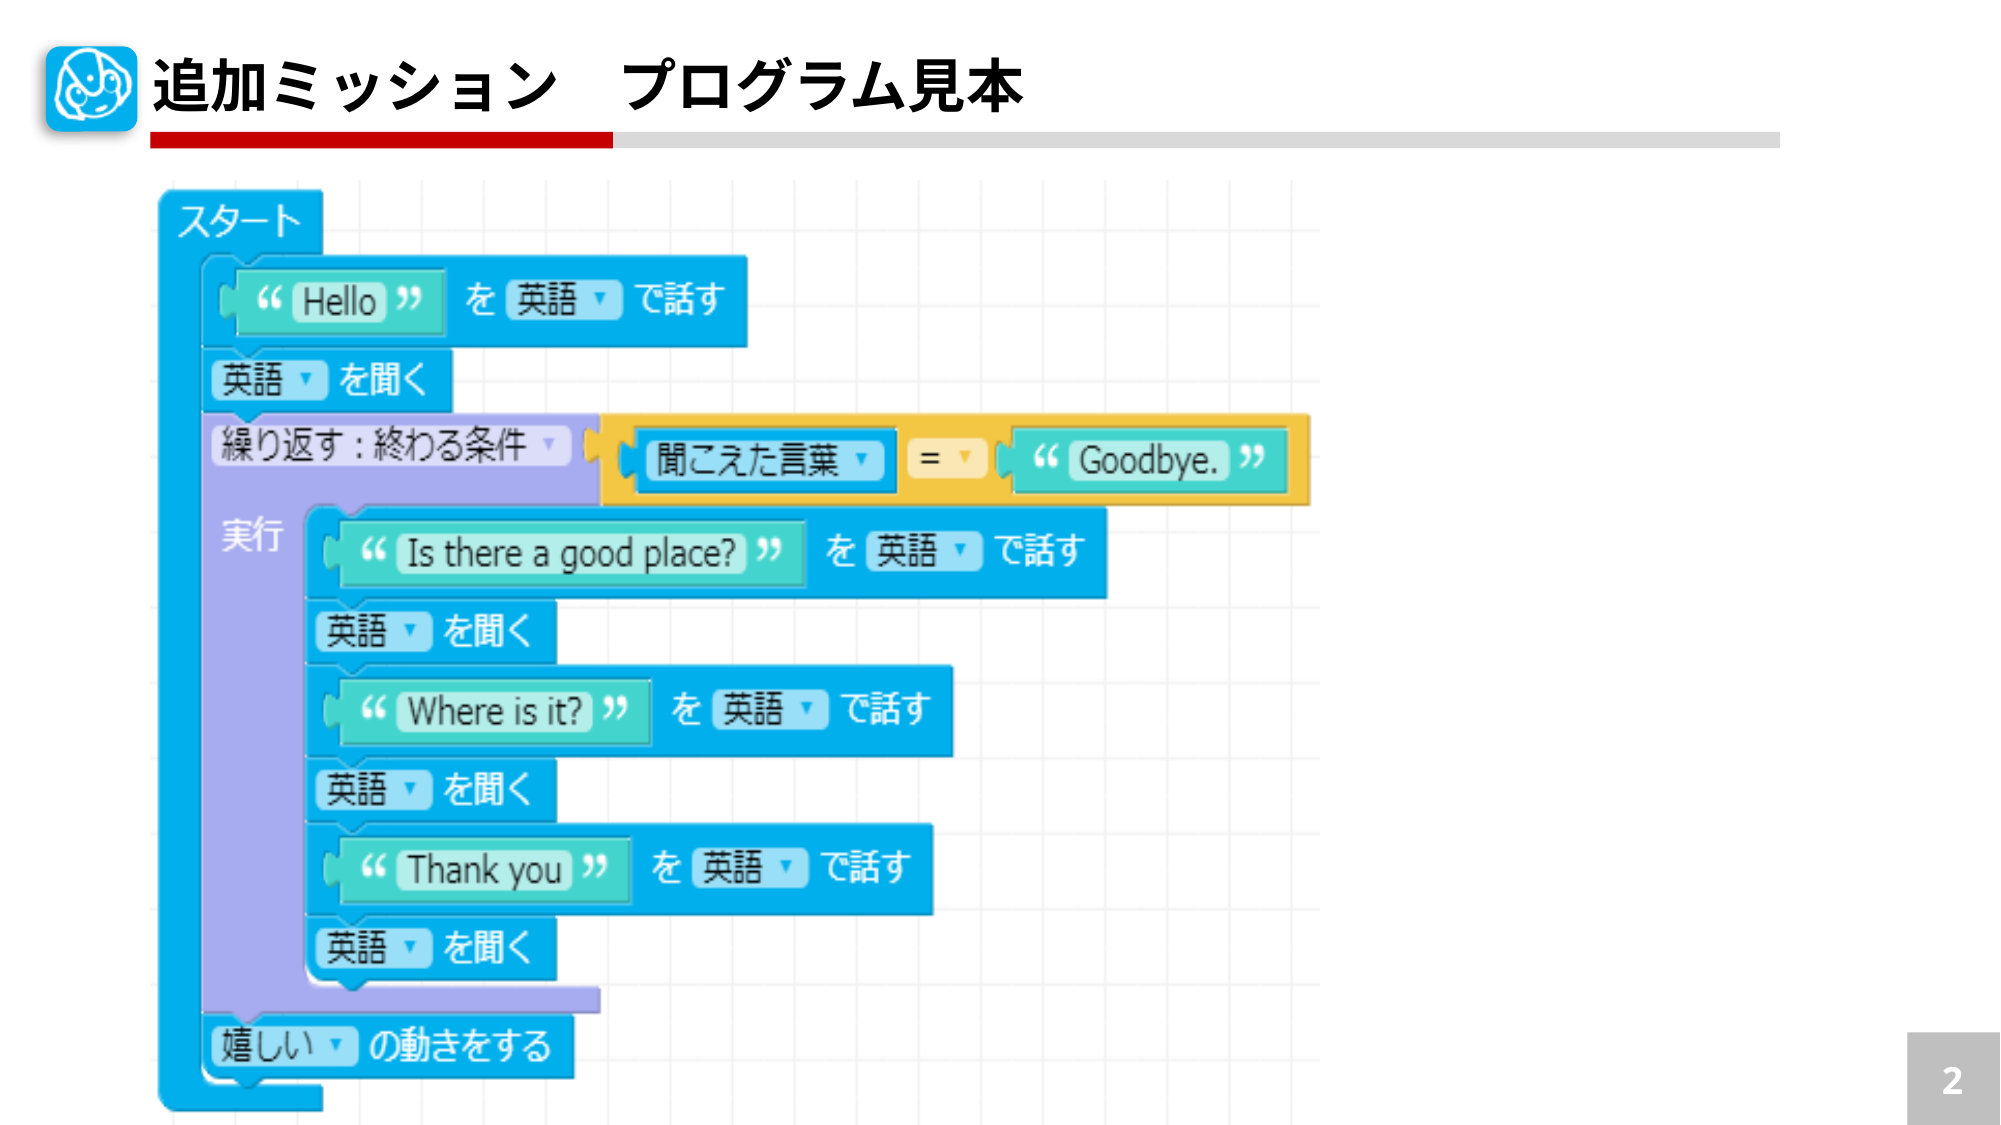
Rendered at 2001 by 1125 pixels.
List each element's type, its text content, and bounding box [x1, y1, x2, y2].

picture [45, 46, 55, 57]
picture [128, 46, 138, 56]
picture [45, 121, 55, 132]
picture [150, 180, 1320, 1125]
picture [55, 46, 132, 120]
picture [128, 122, 138, 132]
title 追加ミッション プログラム見本 [137, 29, 1793, 149]
slide_number 2 [1906, 1049, 1999, 1110]
